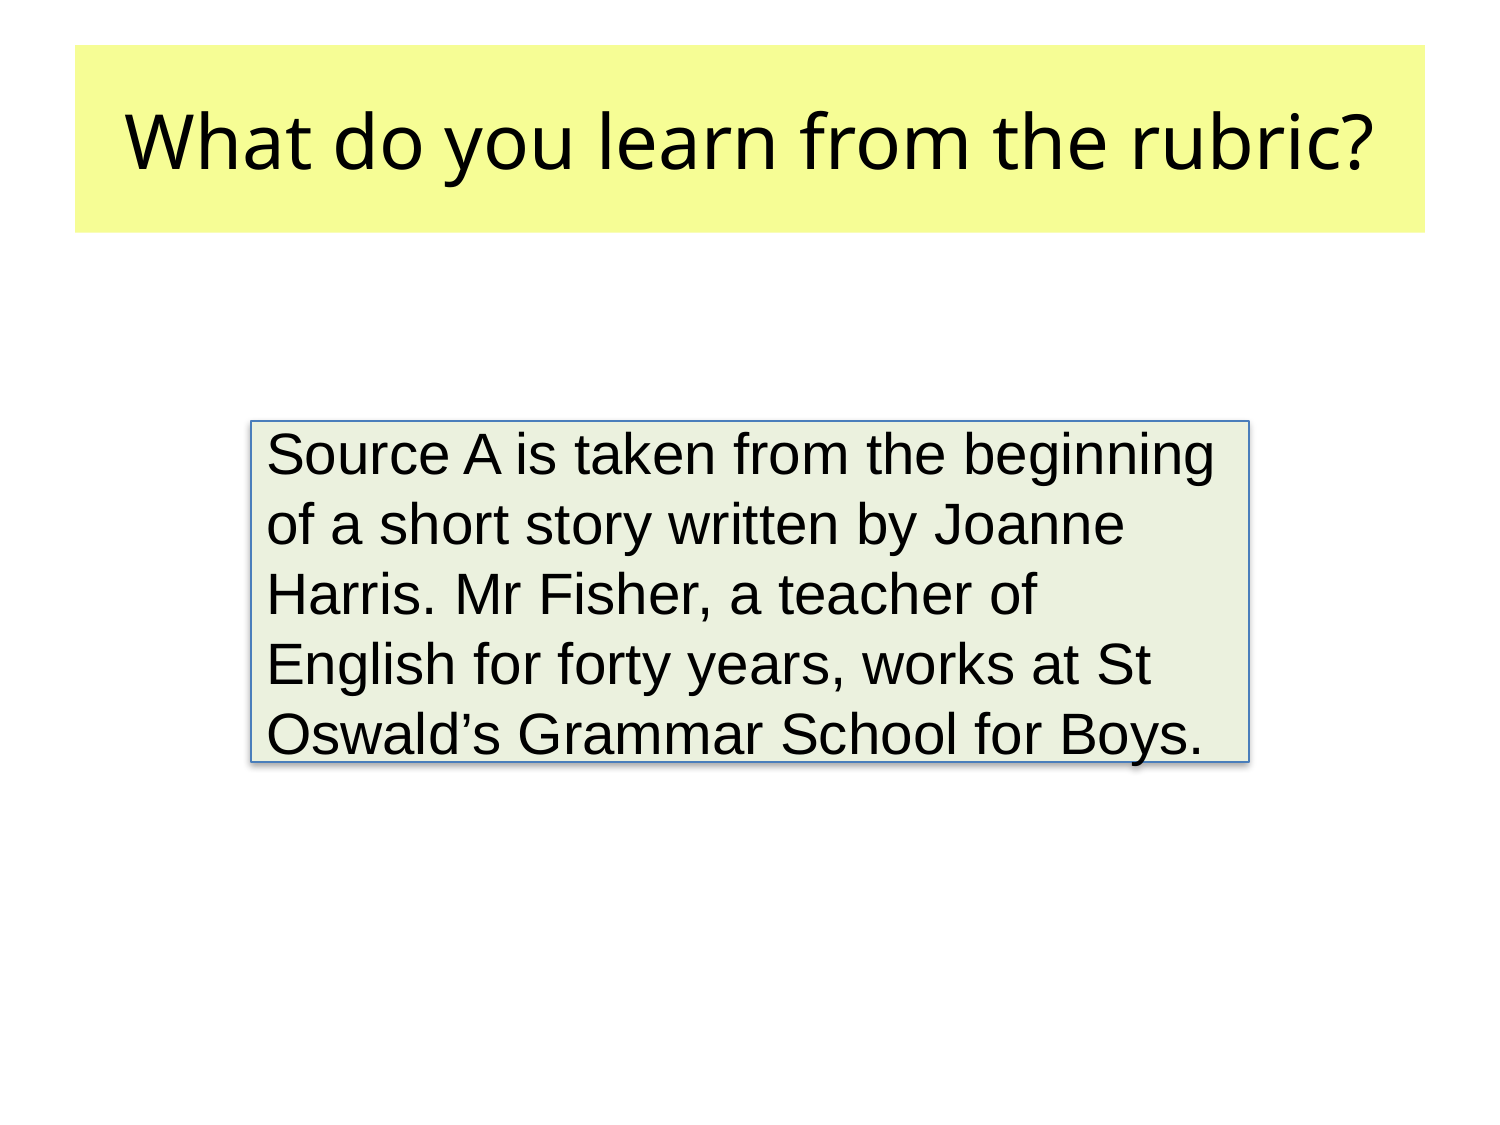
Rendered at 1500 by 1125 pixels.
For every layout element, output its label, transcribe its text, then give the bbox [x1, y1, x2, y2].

text_box Source A is taken from the beginning of a short story written by Joanne Harris. Mr Fisher, a teacher of English for forty years, works at St Oswald’s Grammar School for Boys. [250, 420, 1250, 763]
title What do you learn from the rubric? [75, 45, 1425, 233]
